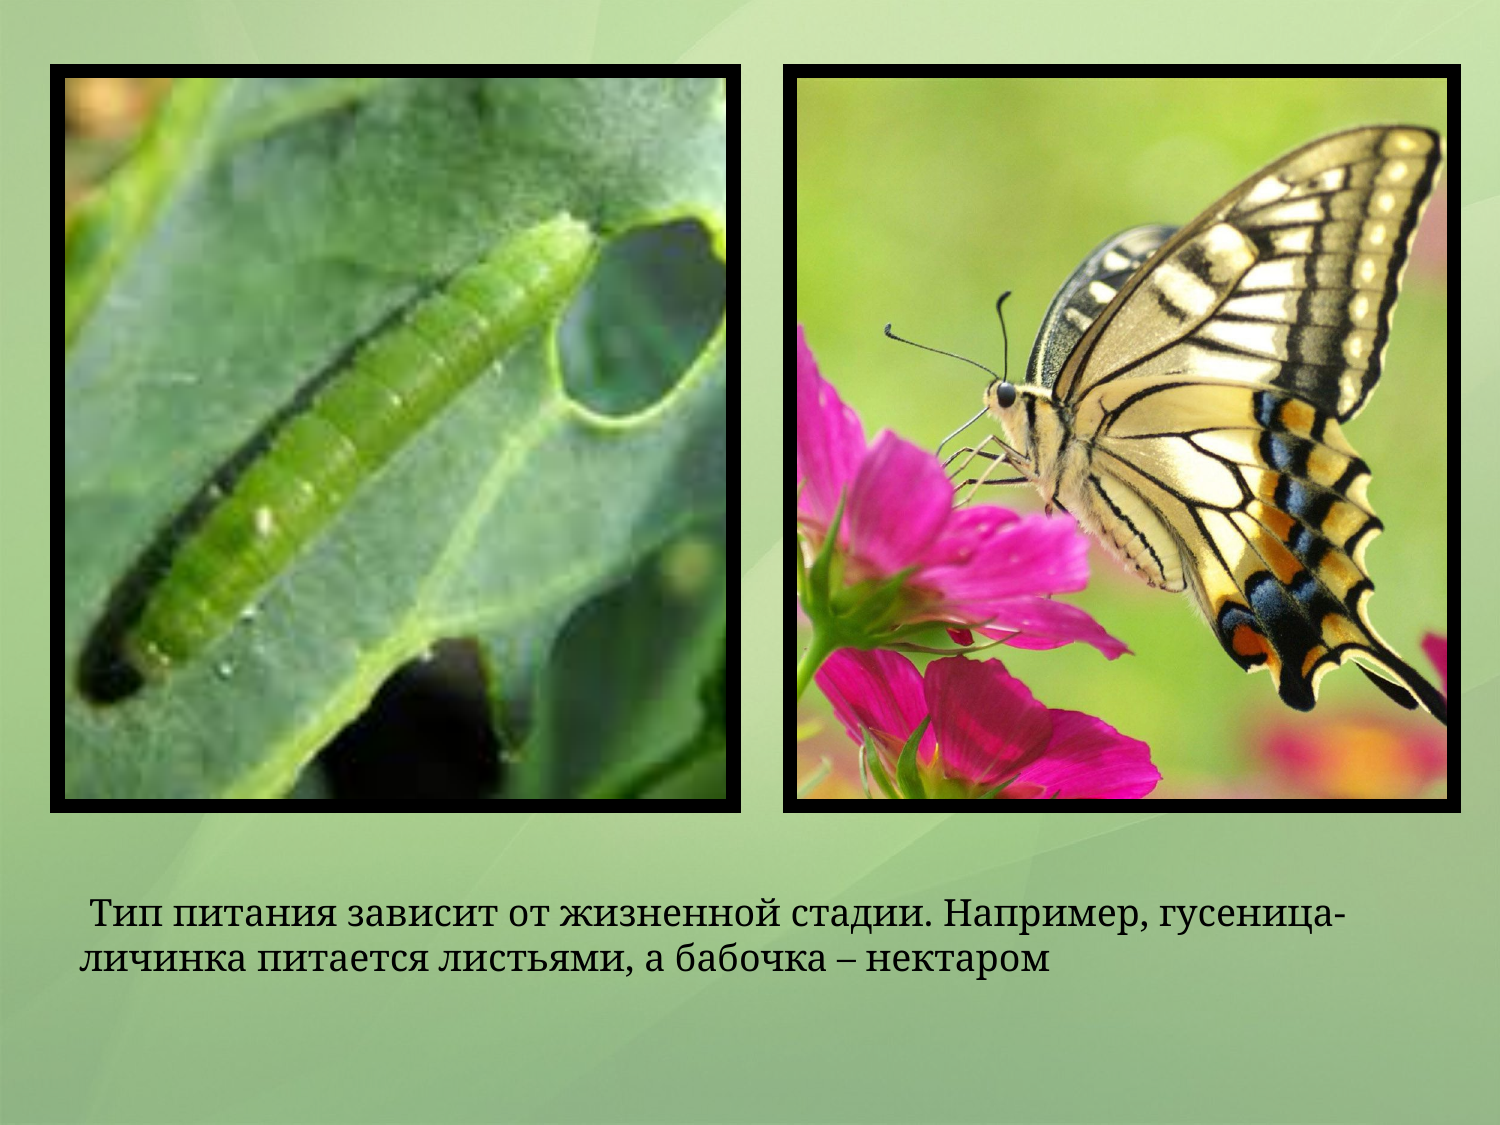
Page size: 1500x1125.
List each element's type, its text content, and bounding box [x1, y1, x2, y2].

picture [64, 77, 727, 799]
picture [796, 77, 1448, 799]
text_box Тип питания зависит от жизненной стадии. Например, гусеница-личинка питается листьями, а бабочка – нектаром [64, 881, 1436, 987]
